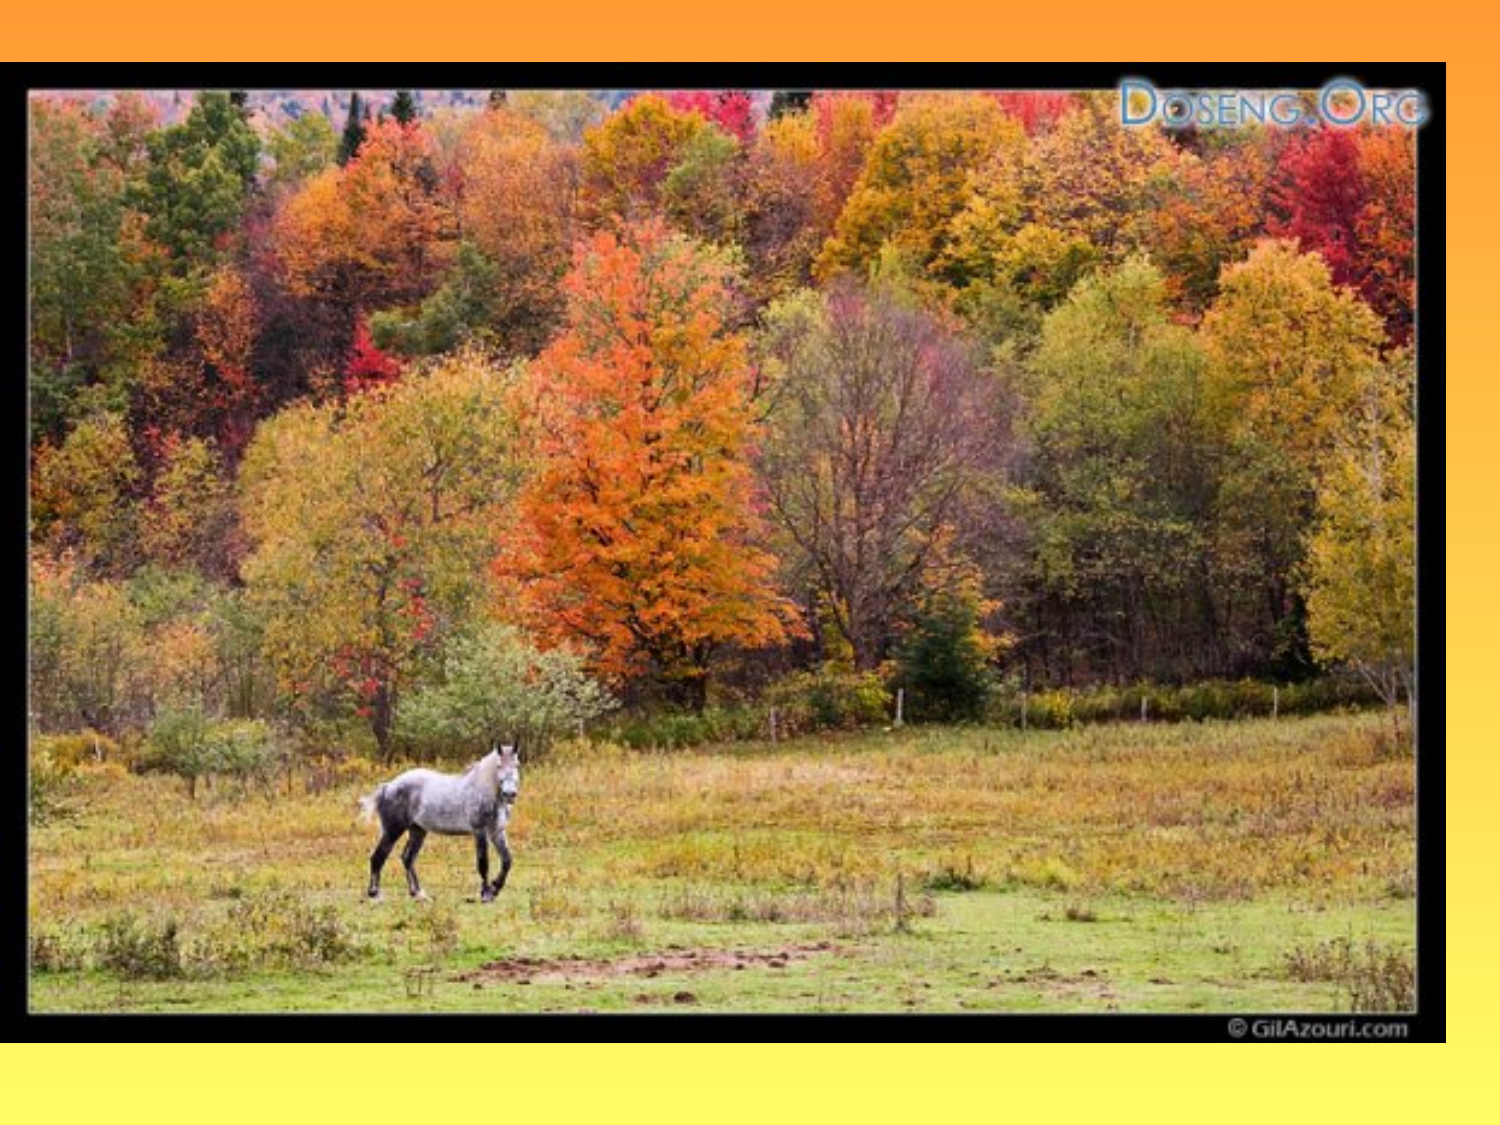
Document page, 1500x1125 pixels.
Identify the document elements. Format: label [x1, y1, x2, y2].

picture [0, 62, 1446, 1043]
